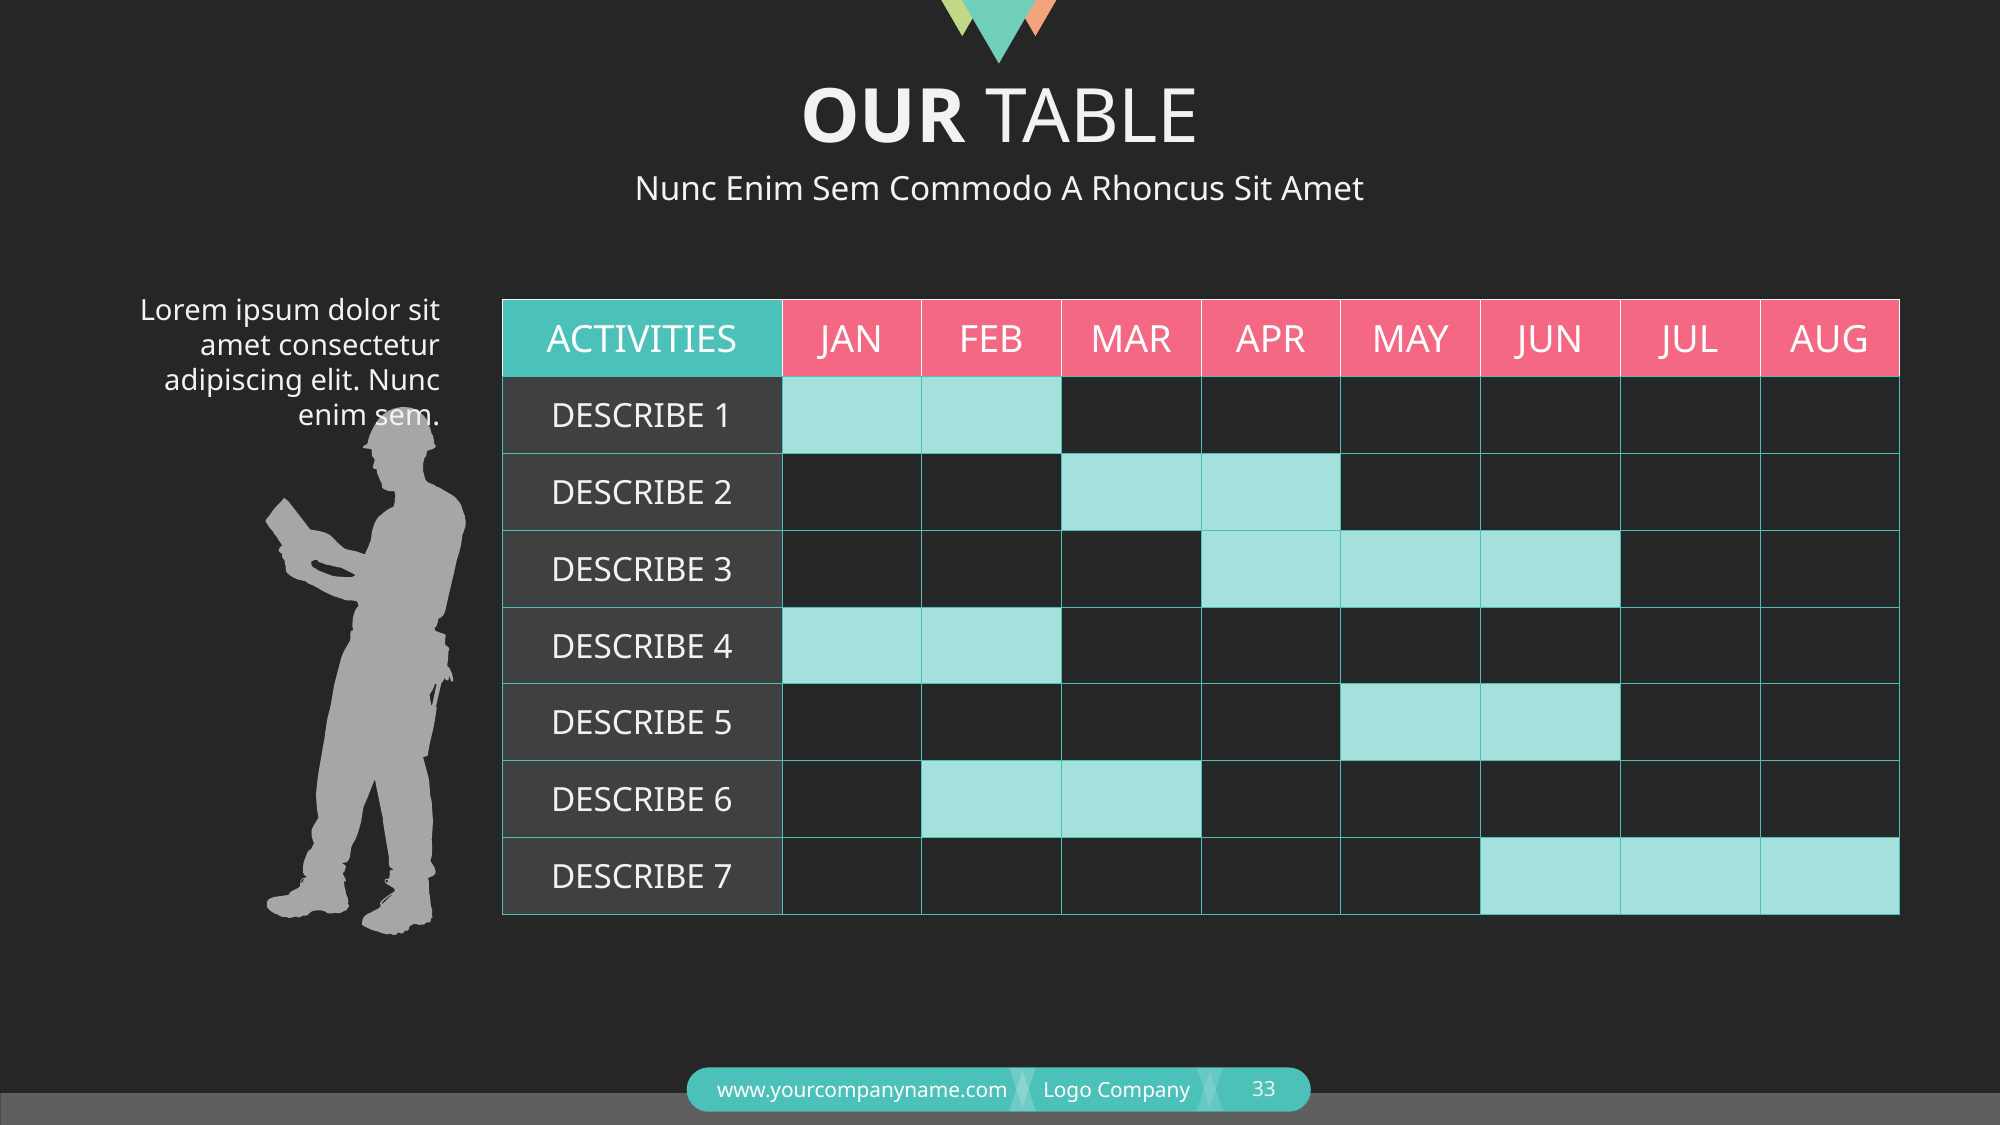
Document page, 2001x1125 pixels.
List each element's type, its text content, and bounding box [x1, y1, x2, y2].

table_cell [1341, 684, 1480, 760]
table_cell [1621, 608, 1760, 683]
table_cell DESCRIBE 7 [503, 838, 782, 914]
table_cell [1621, 838, 1760, 914]
table_cell [922, 531, 1061, 607]
table_cell [1621, 531, 1760, 607]
table_cell [1202, 377, 1340, 453]
table_cell [783, 608, 921, 683]
table_cell [922, 377, 1061, 453]
table_cell DESCRIBE 4 [503, 608, 782, 683]
table_cell [1341, 838, 1480, 914]
table_cell [1481, 454, 1620, 530]
table_cell DESCRIBE 1 [503, 377, 782, 453]
table_cell [783, 761, 921, 837]
table_header ACTIVITIES [503, 300, 782, 376]
table_cell [1202, 608, 1340, 683]
table_cell [1621, 684, 1760, 760]
table_cell [1621, 377, 1760, 453]
slide_number 33 [1225, 1067, 1302, 1112]
text_box Lorem ipsum dolor sit amet consectetur adipiscing elit. Nunc enim sem. [102, 284, 455, 439]
table_cell [783, 838, 921, 914]
table_cell [1761, 531, 1899, 607]
table_header JUN [1481, 300, 1620, 376]
table_cell [922, 454, 1061, 530]
table_cell [1341, 761, 1480, 837]
table_cell [1621, 454, 1760, 530]
table_cell [1761, 684, 1899, 760]
table_cell [1062, 377, 1201, 453]
table_cell [1202, 684, 1340, 760]
table_cell [1481, 684, 1620, 760]
table_cell DESCRIBE 2 [503, 454, 782, 530]
table_header JUL [1621, 300, 1760, 376]
table_cell [1761, 377, 1899, 453]
table_cell [1062, 454, 1201, 530]
table_cell [1761, 454, 1899, 530]
table_cell [922, 761, 1061, 837]
table_cell [1062, 838, 1201, 914]
table_cell DESCRIBE 6 [503, 761, 782, 837]
table_cell [1761, 761, 1899, 837]
table_header MAR [1062, 300, 1201, 376]
list Nunc Enim Sem Commodo A Rhoncus Sit Amet [265, 166, 1735, 213]
title OUR TABLE [265, 77, 1735, 160]
table_cell [1481, 608, 1620, 683]
table_cell [1341, 531, 1480, 607]
table_header FEB [922, 300, 1061, 376]
table_cell [783, 454, 921, 530]
table_header JAN [783, 300, 921, 376]
table_cell [1761, 838, 1899, 914]
table_cell DESCRIBE 3 [503, 531, 782, 607]
table_cell DESCRIBE 5 [503, 684, 782, 760]
table_cell [1062, 531, 1201, 607]
table_header APR [1202, 300, 1340, 376]
table_cell [1202, 531, 1340, 607]
table_cell [783, 377, 921, 453]
table_cell [1062, 608, 1201, 683]
table_cell [922, 684, 1061, 760]
table_cell [1761, 608, 1899, 683]
table_cell [1341, 608, 1480, 683]
table_cell [1202, 761, 1340, 837]
table_cell [1481, 761, 1620, 837]
table_cell [1062, 684, 1201, 760]
table_cell [922, 608, 1061, 683]
table_header MAY [1341, 300, 1480, 376]
table_cell [1202, 454, 1340, 530]
table_cell [922, 838, 1061, 914]
table_cell [1481, 531, 1620, 607]
table_cell [1481, 377, 1620, 453]
table_header AUG [1761, 300, 1899, 376]
table_cell [783, 531, 921, 607]
table_cell [1341, 377, 1480, 453]
table_cell [1062, 761, 1201, 837]
table_cell [1202, 838, 1340, 914]
table_cell [1341, 454, 1480, 530]
text_box [265, 439, 466, 935]
table_cell [1621, 761, 1760, 837]
table_cell [783, 684, 921, 760]
table_cell [1481, 838, 1620, 914]
